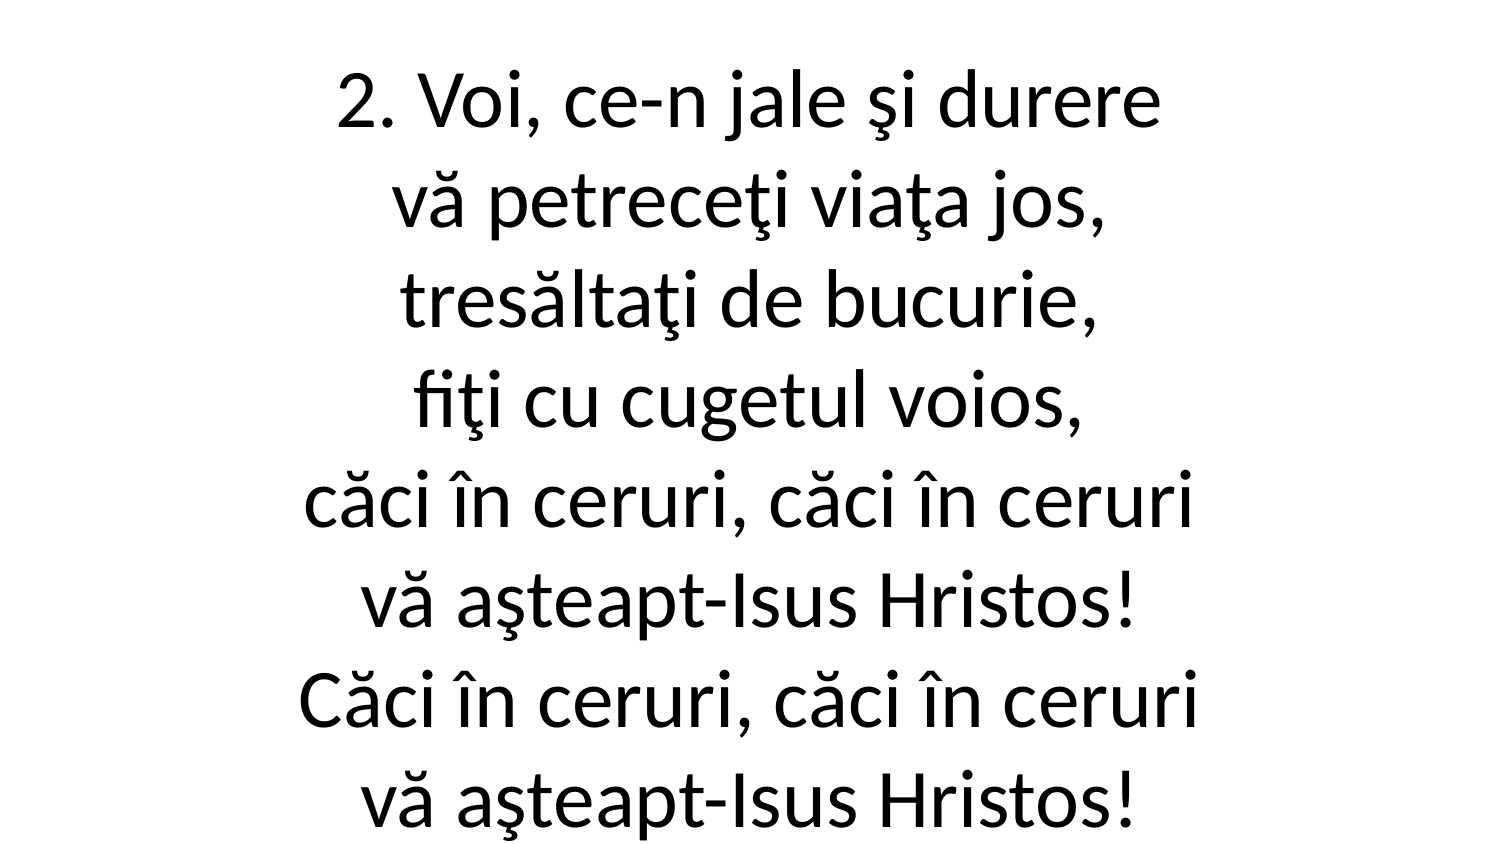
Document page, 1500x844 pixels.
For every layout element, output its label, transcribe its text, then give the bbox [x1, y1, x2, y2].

text_box 2. Voi, ce-n jale şi durere vă petreceţi viaţa jos, tresăltaţi de bucurie, fiţi cu cugetul voios, căci în ceruri, căci în ceruri vă aşteapt-Isus Hristos! Căci în ceruri, căci în ceruri vă aşteapt-Isus Hristos! [283, 0, 1217, 844]
